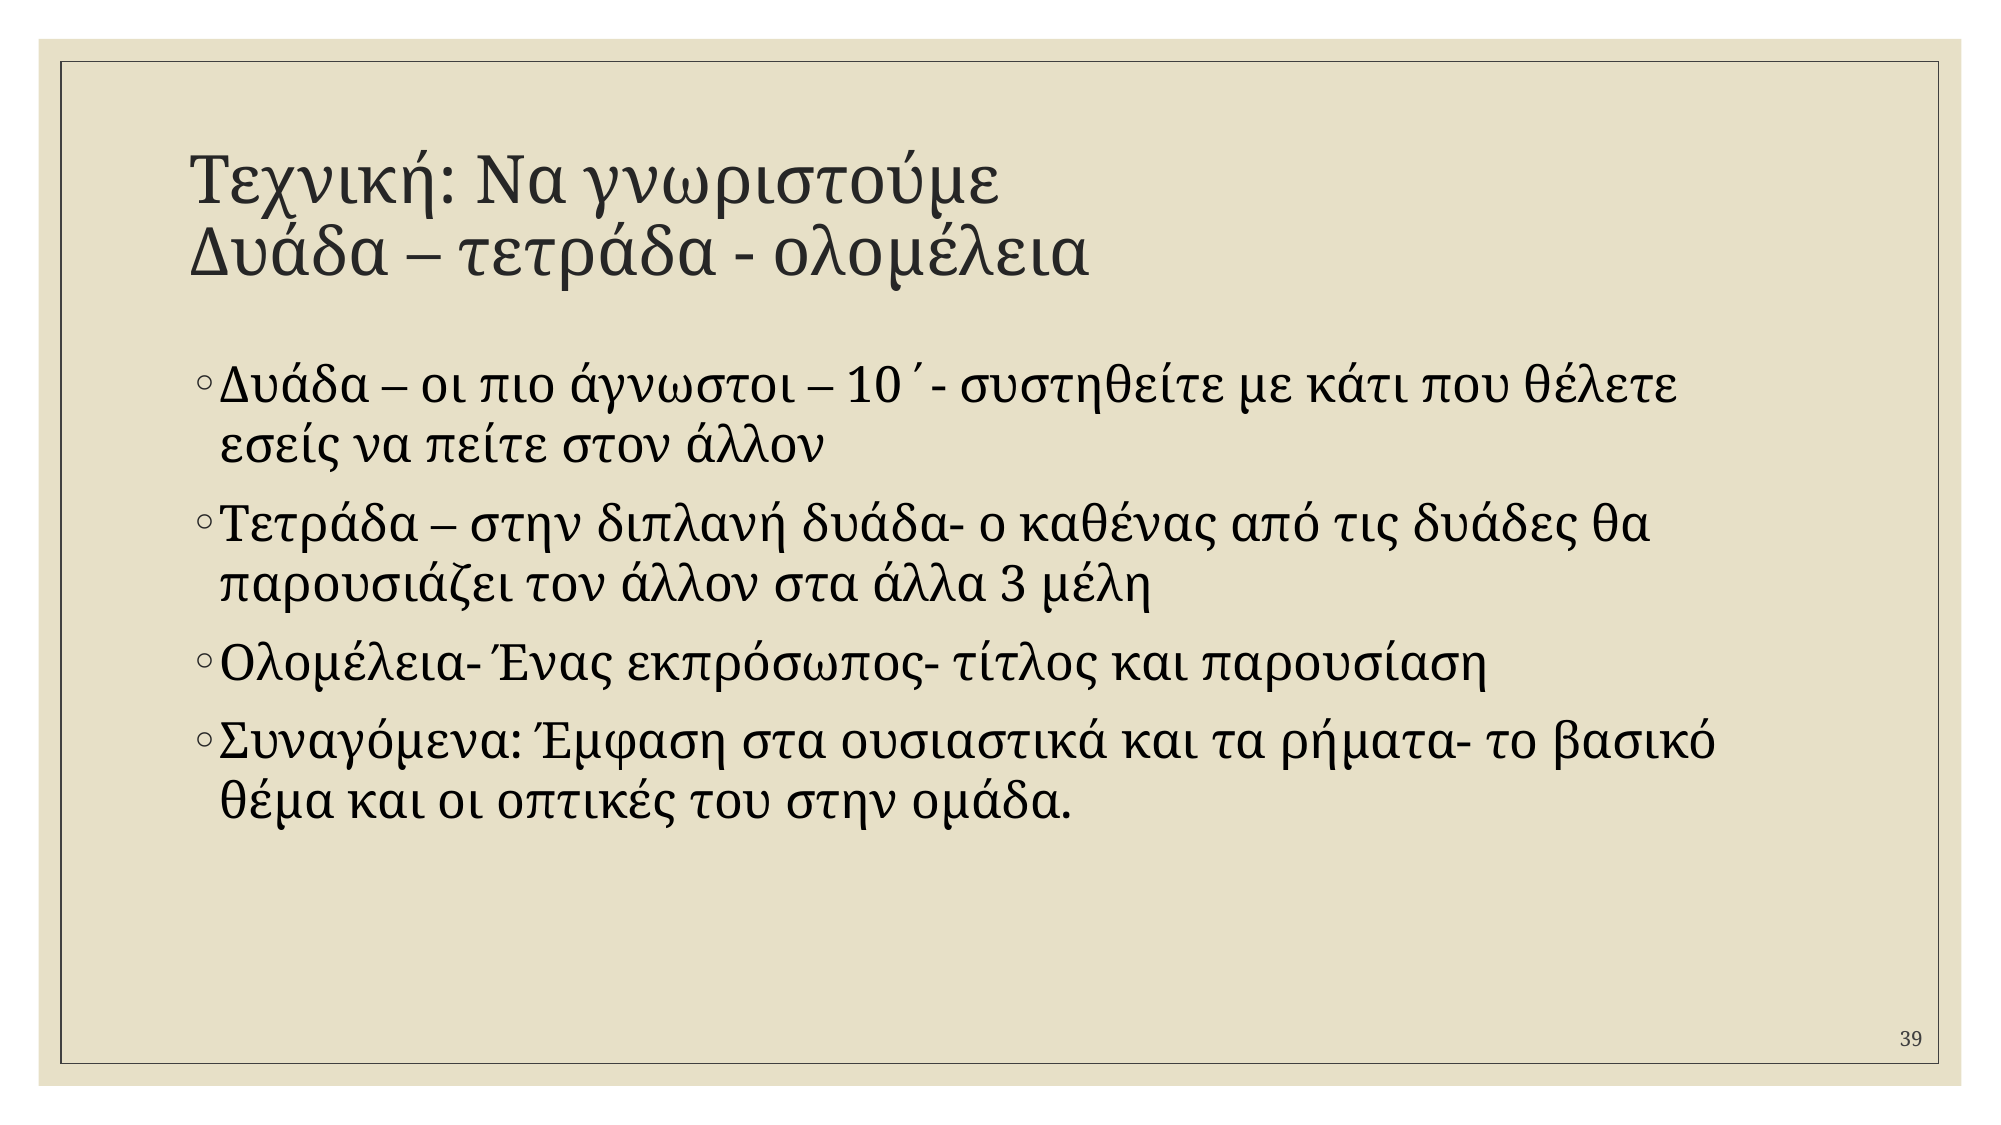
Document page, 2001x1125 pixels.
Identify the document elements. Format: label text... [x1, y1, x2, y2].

title Τεχνική: Να γνωριστούμε Δυάδα – τετράδα - ολομέλεια [174, 105, 1825, 331]
list Δυάδα – οι πιο άγνωστοι – 10΄- συστηθείτε με κάτι που θέλετε εσείς να πείτε στον άλλον Τετράδα – στην διπλανή δυάδα- ο καθένας από τις δυάδες θα παρουσιάζει τον άλλον στα άλλα 3 μέλη Ολομέλεια- Ένας εκπρόσωπος- τίτλος και παρουσίαση Συναγόμενα: Έμφαση στα ουσιαστικά και τα ρήματα- το βασικό θέμα και οι οπτικές του στην ομάδα. [174, 345, 1825, 990]
slide_number 39 [1697, 1019, 1938, 1062]
